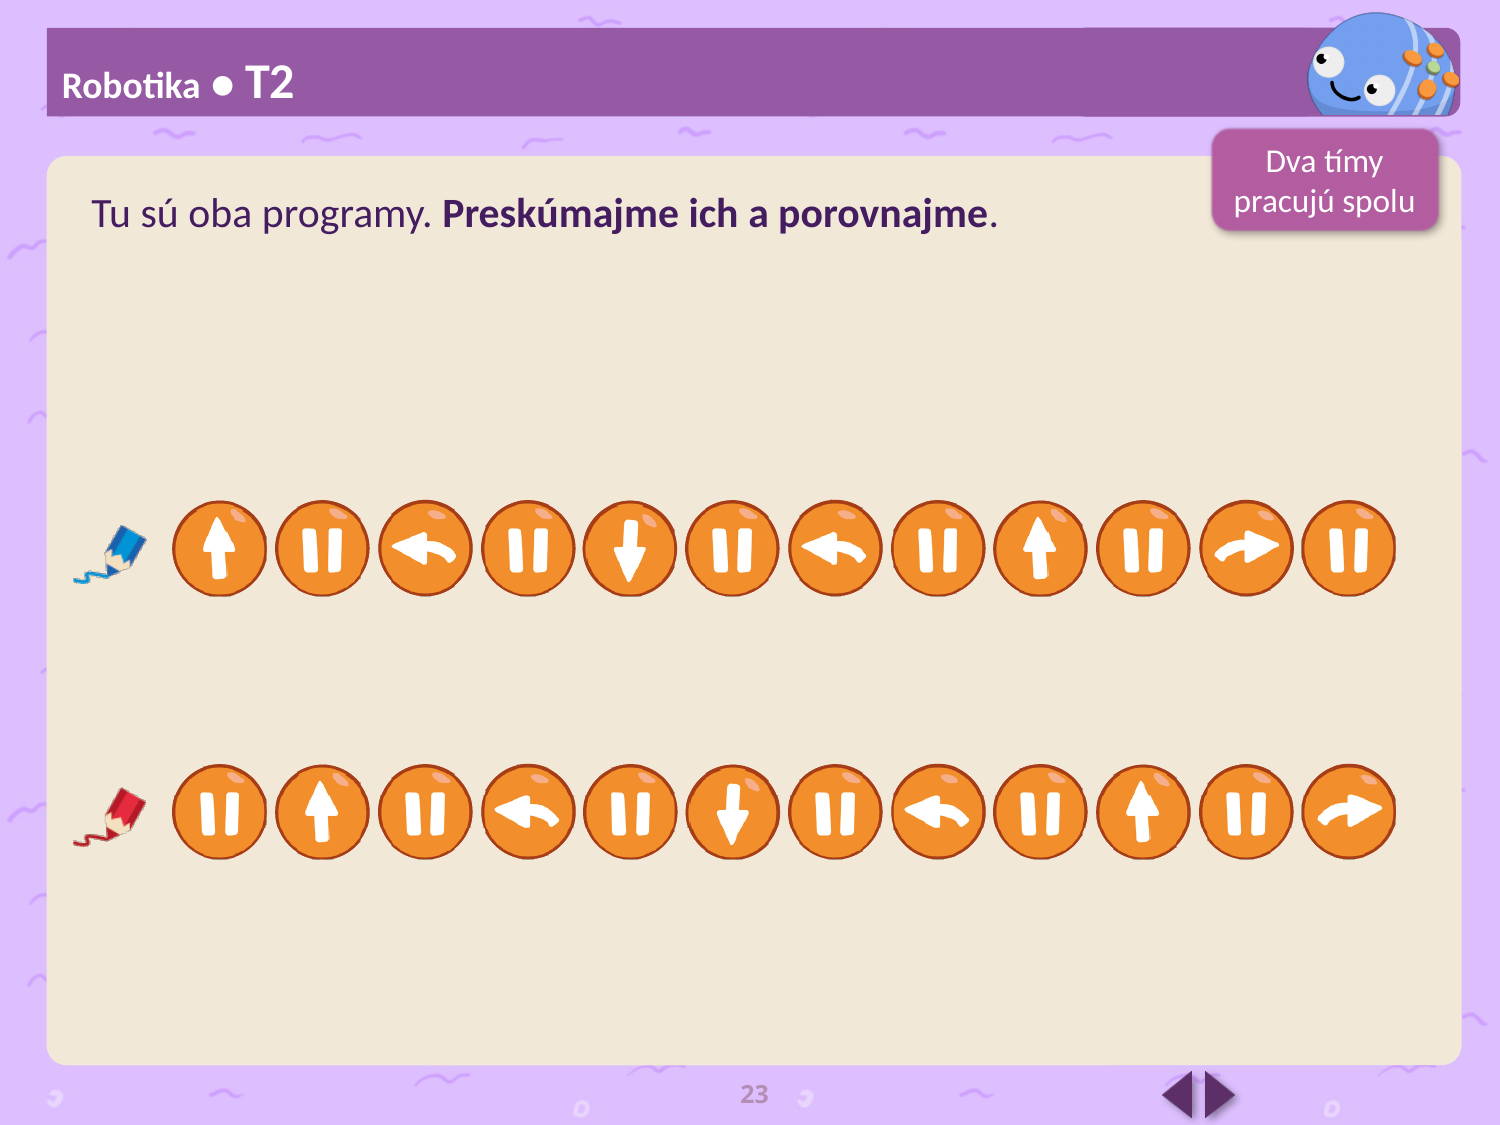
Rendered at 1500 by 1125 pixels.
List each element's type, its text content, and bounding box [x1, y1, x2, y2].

picture [73, 787, 146, 847]
text_box [45, 154, 1463, 1067]
picture [73, 524, 147, 585]
title Robotika ● T2 [46, 27, 1307, 117]
text_box Dva tímy pracujú spolu [1212, 128, 1438, 231]
picture [172, 763, 1396, 860]
text_box Tu sú oba programy. Preskúmajme ich a porovnajme. [76, 178, 1033, 244]
picture [0, 0, 1500, 1125]
picture [172, 499, 1396, 597]
slide_number 23 [718, 1065, 792, 1125]
